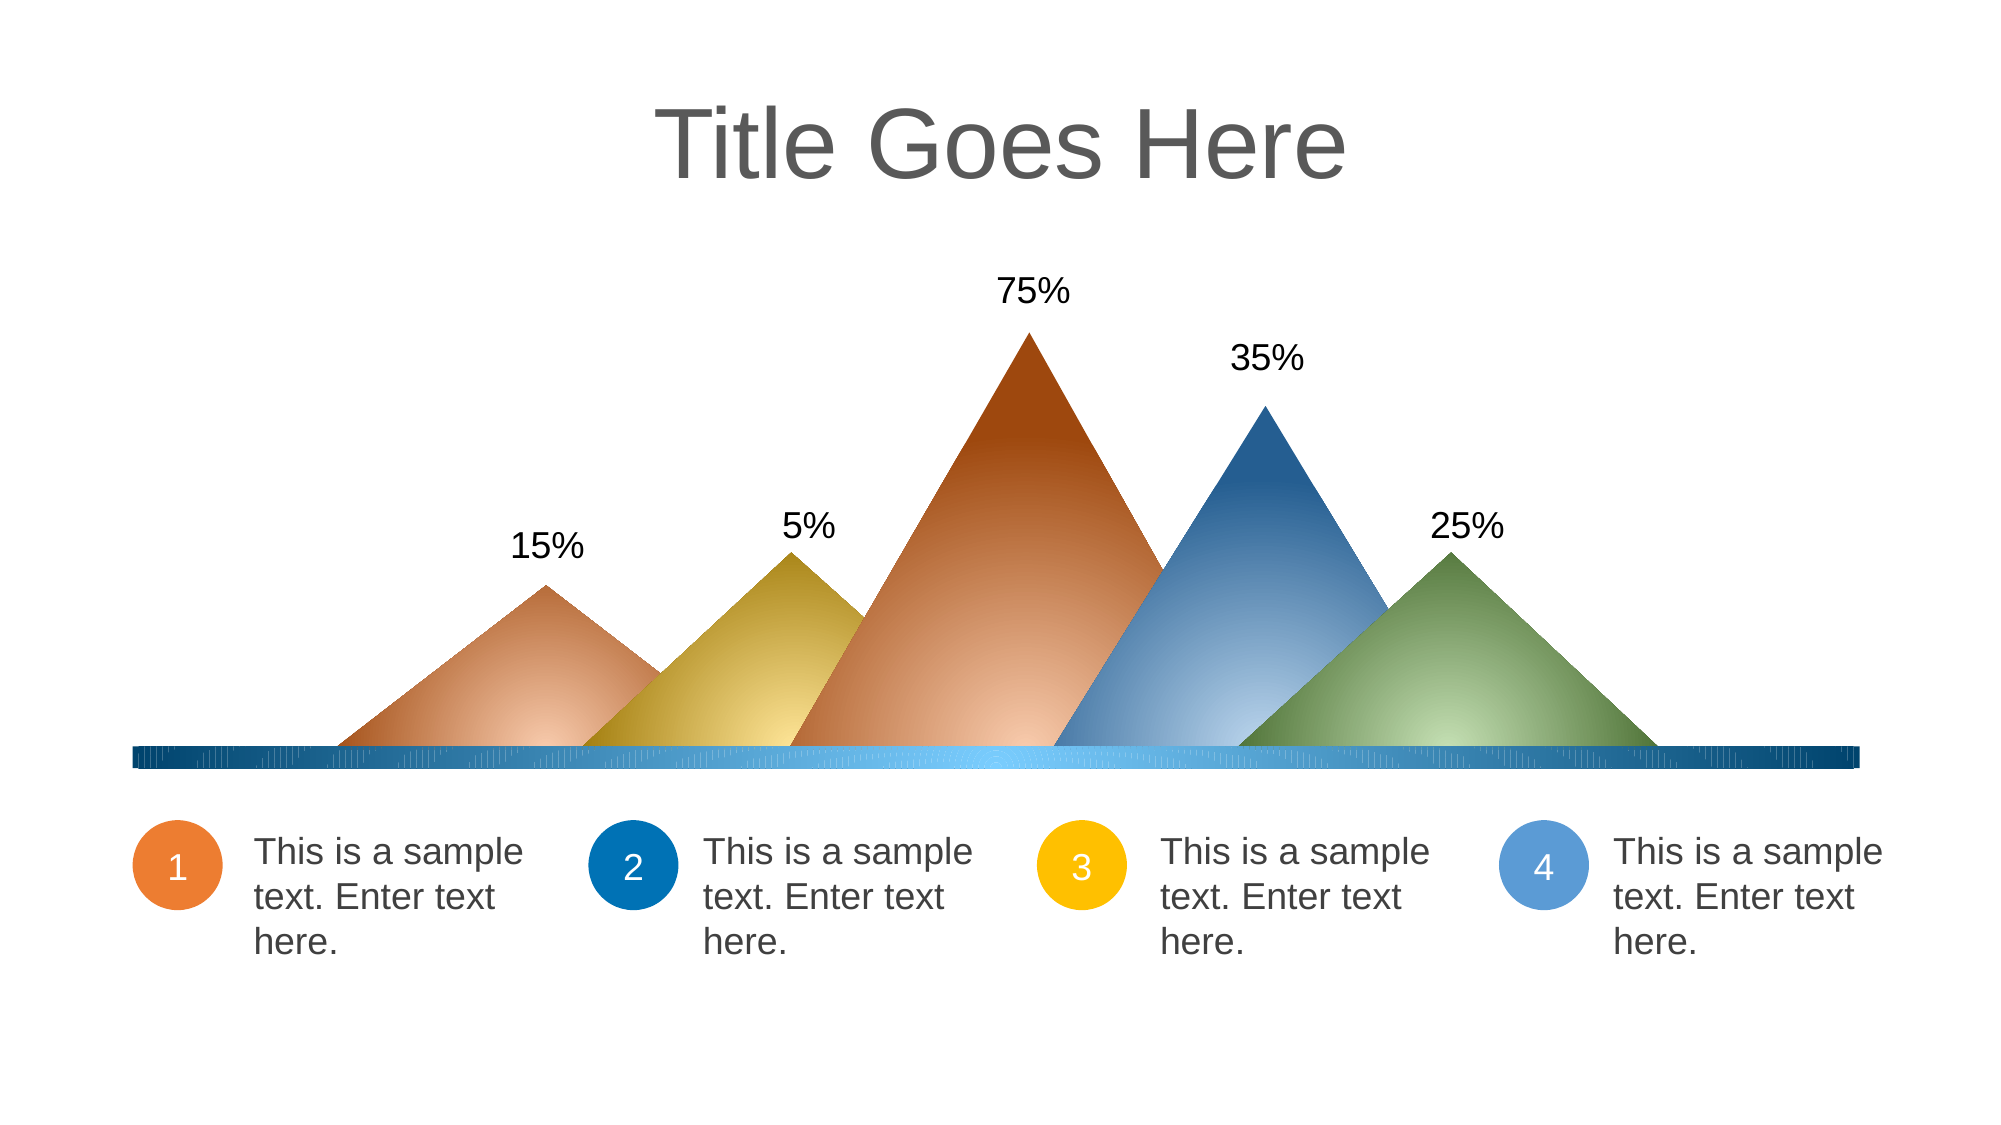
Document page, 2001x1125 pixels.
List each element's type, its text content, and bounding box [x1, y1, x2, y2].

text_box [790, 330, 1163, 745]
text_box This is a sample text. Enter text here. [1598, 820, 1927, 970]
text_box This is a sample text. Enter text here. [238, 820, 568, 970]
text_box 5% [767, 493, 851, 554]
text_box This is a sample text. Enter text here. [688, 820, 1017, 970]
text_box [132, 745, 1861, 769]
text_box [1053, 403, 1389, 745]
text_box Title Goes Here [101, 71, 1901, 206]
text_box 4 [1497, 819, 1591, 912]
text_box [1238, 554, 1658, 745]
text_box [337, 584, 661, 745]
text_box 1 [131, 819, 224, 912]
text_box 75% [981, 258, 1086, 319]
text_box 25% [1415, 493, 1520, 554]
text_box 35% [1215, 325, 1320, 386]
text_box 15% [495, 513, 600, 574]
text_box [582, 554, 864, 745]
text_box This is a sample text. Enter text here. [1145, 820, 1474, 970]
text_box 3 [1035, 819, 1128, 912]
text_box 2 [587, 819, 680, 912]
